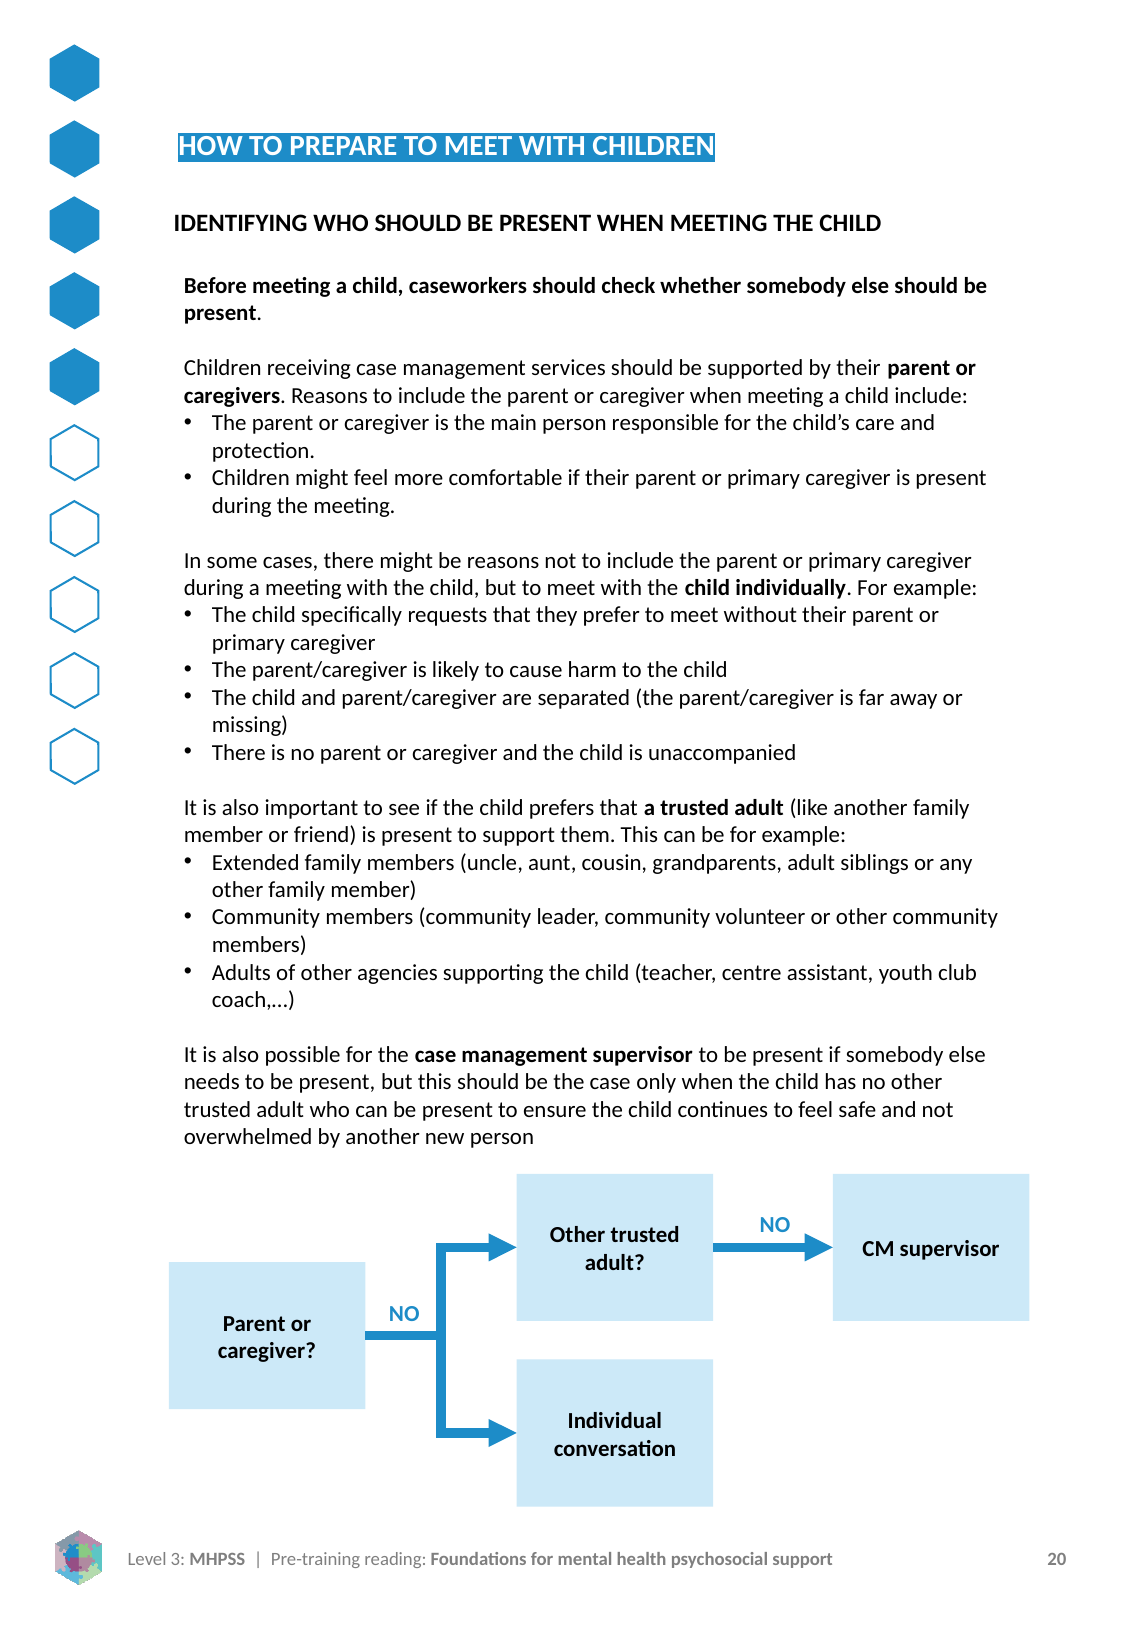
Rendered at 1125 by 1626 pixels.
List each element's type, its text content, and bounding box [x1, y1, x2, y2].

text_box HOW TO PREPARE TO MEET WITH CHILDREN [163, 118, 1026, 169]
text_box [50, 273, 99, 329]
text_box Before meeting a child, caseworkers should check whether somebody else should be present. Children receiving case management services should be supported by their parent or caregivers. Reasons to include the parent or caregiver when meeting a child include: The parent or caregiver is the main person responsible for the child’s care and protection. Children might feel more comfortable if their parent or primary caregiver is present during the meeting. In some cases, there might be reasons not to include the parent or primary caregiver during a meeting with the child, but to meet with the child individually. For example: The child specifically requests that they prefer to meet without their parent or primary caregiver The parent/caregiver is likely to cause harm to the child The child and parent/caregiver are separated (the parent/caregiver is far away or missing) There is no parent or caregiver and the child is unaccompanied It is also important to see if the child prefers that a trusted adult (like another family member or friend) is present to support them. This can be for example: Extended family members (uncle, aunt, cousin, grandparents, adult siblings or any other family member) Community members (community leader, community volunteer or other community members) Adults of other agencies supporting the child (teacher, centre assistant, youth club coach,…) It is also possible for the case management supervisor to be present if somebody else needs to be present, but this should be the case only when the child has no other trusted adult who can be present to ensure the child continues to feel safe and not overwhelmed by another new person [168, 263, 1028, 1173]
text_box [168, 1173, 1030, 1507]
text_box [50, 501, 99, 557]
text_box [50, 728, 99, 784]
text_box [50, 349, 99, 405]
text_box [50, 45, 99, 101]
text_box [50, 121, 99, 177]
text_box [50, 425, 99, 481]
picture [55, 1530, 102, 1585]
text_box [50, 653, 99, 708]
text_box [50, 197, 99, 253]
text_box IDENTIFYING WHO SHOULD BE PRESENT WHEN MEETING THE CHILD [158, 199, 1028, 244]
text_box [50, 577, 99, 632]
